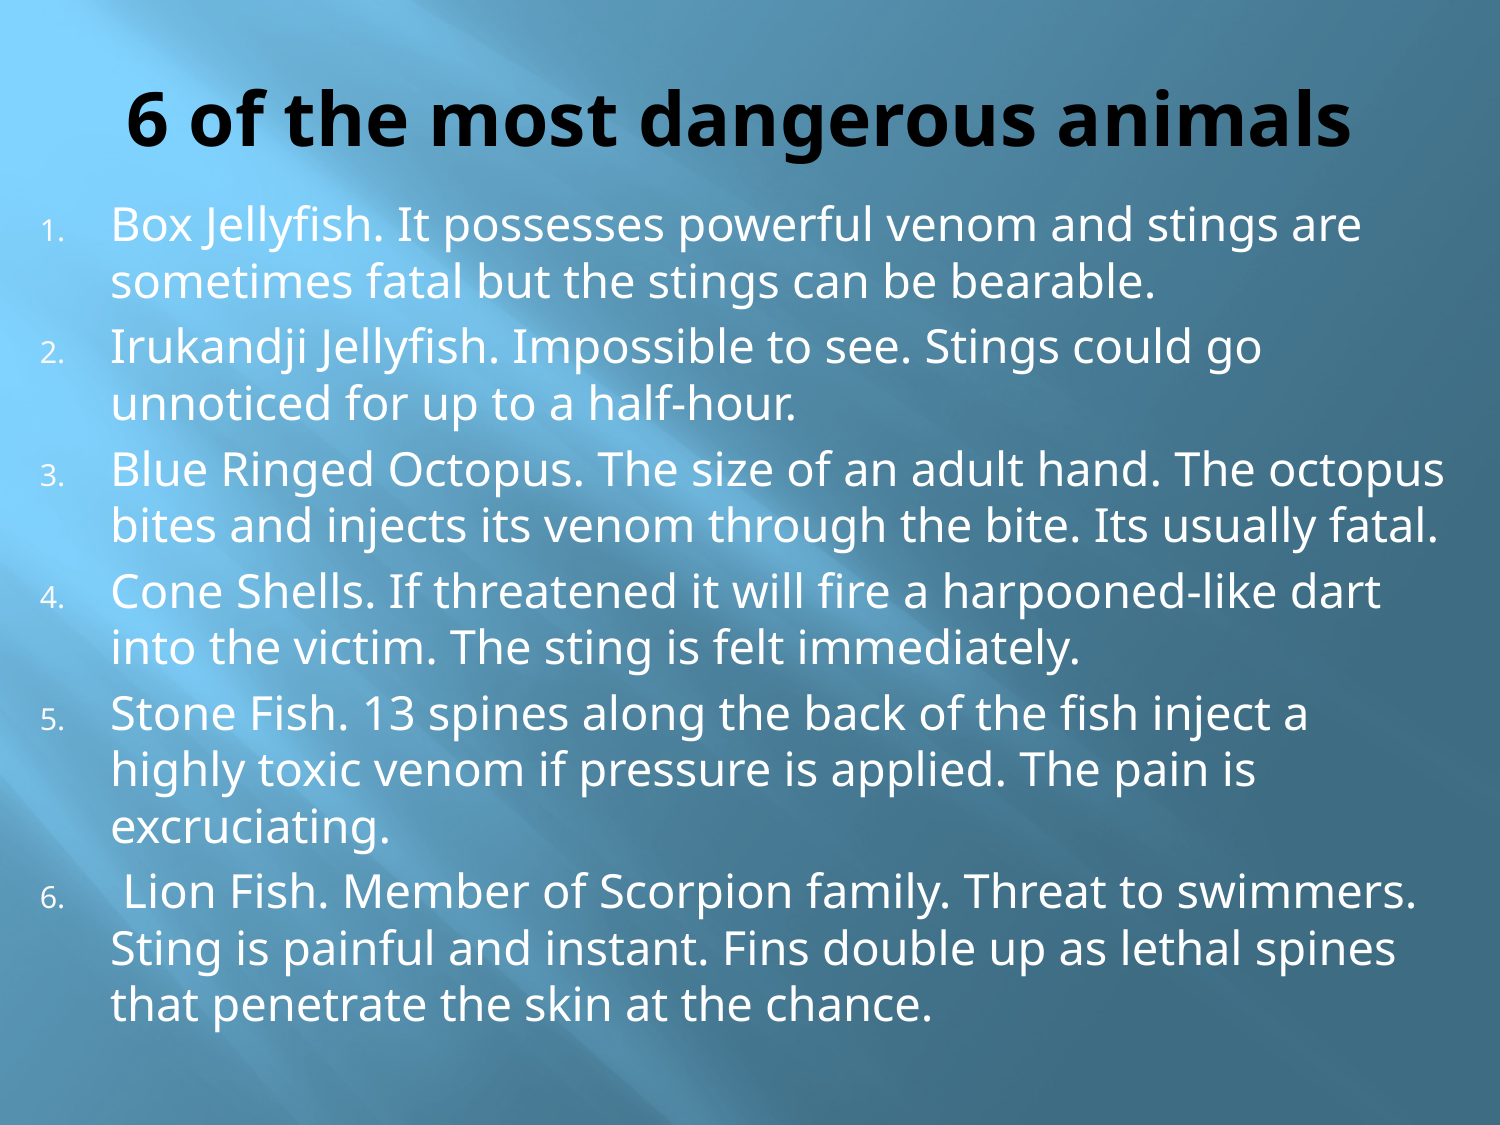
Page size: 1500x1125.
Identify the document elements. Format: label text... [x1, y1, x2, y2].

title 6 of the most dangerous animals [75, 45, 1425, 187]
list Box Jellyfish. It possesses powerful venom and stings are sometimes fatal but the stings can be bearable. Irukandji Jellyfish. Impossible to see. Stings could go unnoticed for up to a half-hour. Blue Ringed Octopus. The size of an adult hand. The octopus bites and injects its venom through the bite. Its usually fatal. Cone Shells. If threatened it will fire a harpooned-like dart into the victim. The sting is felt immediately. Stone Fish. 13 spines along the back of the fish inject a highly toxic venom if pressure is applied. The pain is excruciating. Lion Fish. Member of Scorpion family. Threat to swimmers. Sting is painful and instant. Fins double up as lethal spines that penetrate the skin at the chance. [24, 187, 1463, 1100]
